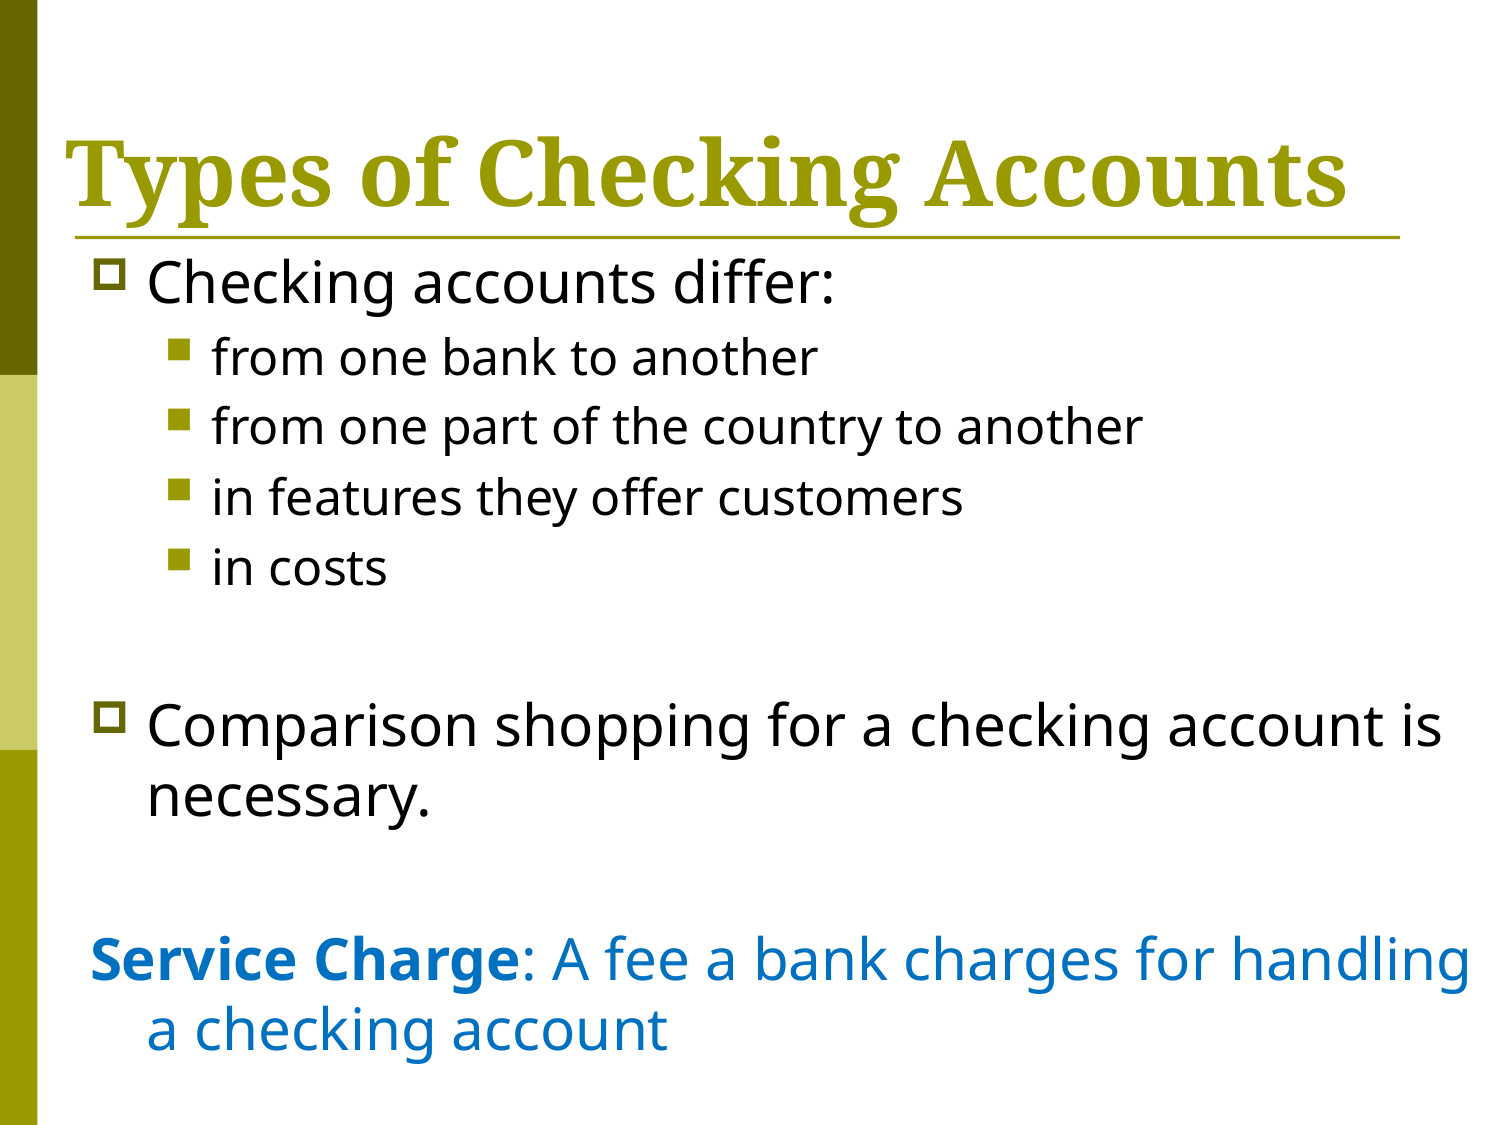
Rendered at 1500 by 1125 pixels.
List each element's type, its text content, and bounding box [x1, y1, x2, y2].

list Checking accounts differ: from one bank to another from one part of the country to another in features they offer customers in costs Comparison shopping for a checking account is necessary. Service Charge: A fee a bank charges for handling a checking account [74, 237, 1500, 1063]
title Types of Checking Accounts [49, 45, 1500, 233]
